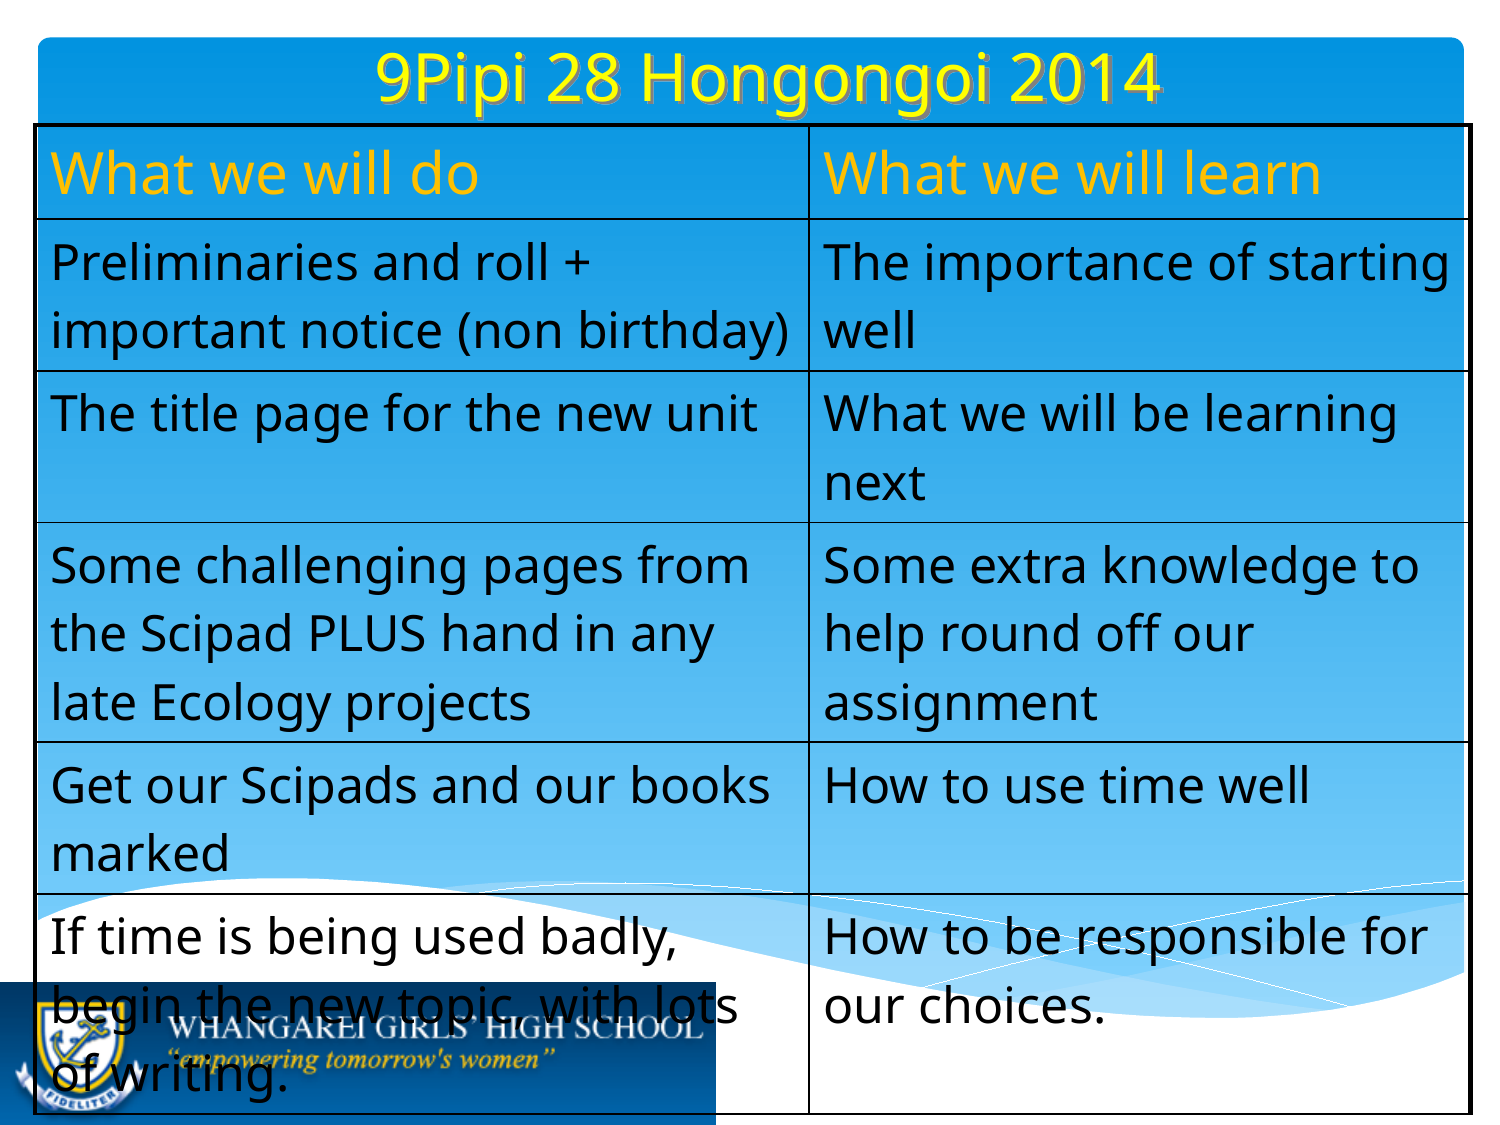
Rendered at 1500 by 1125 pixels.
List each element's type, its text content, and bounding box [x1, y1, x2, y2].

text_box 9Pipi 28 Hongongoi 2014 [162, 24, 1375, 123]
picture [0, 982, 716, 1125]
table_cell Get our Scipads and our books marked [37, 743, 808, 893]
table_cell The importance of starting well [810, 220, 1468, 370]
table_header What we will do [37, 127, 808, 218]
table_cell The title page for the new unit [37, 372, 808, 522]
table_cell How to be responsible for our choices. [810, 895, 1468, 1113]
table_cell How to use time well [810, 743, 1468, 893]
table_header What we will learn [810, 127, 1468, 218]
table_cell Preliminaries and roll + important notice (non birthday) [37, 220, 808, 370]
table_cell Some challenging pages from the Scipad PLUS hand in any late Ecology projects [37, 523, 808, 741]
table_cell Some extra knowledge to help round off our assignment [810, 523, 1468, 741]
table_cell If time is being used badly, begin the new topic, with lots of writing. [37, 895, 808, 1113]
table_cell What we will be learning next [810, 372, 1468, 522]
